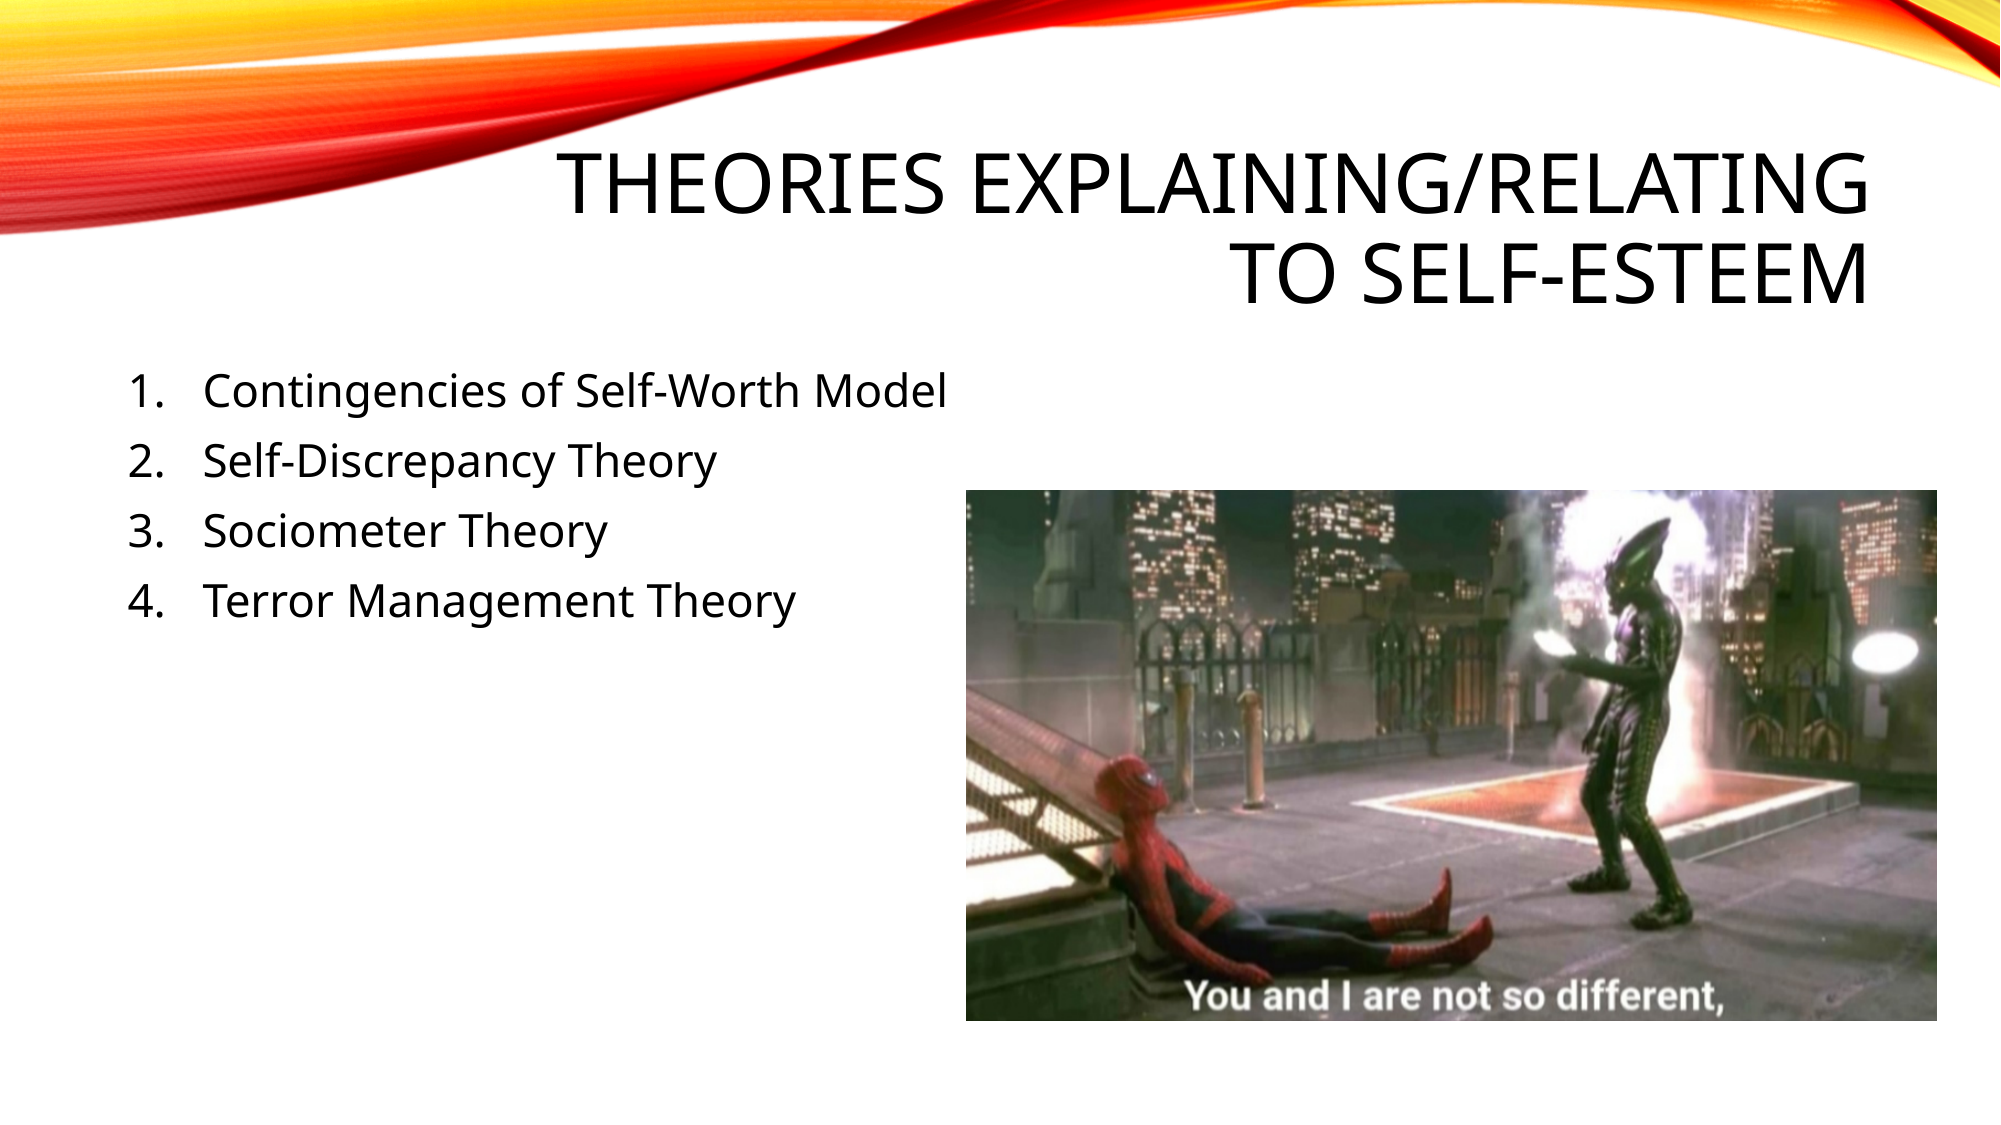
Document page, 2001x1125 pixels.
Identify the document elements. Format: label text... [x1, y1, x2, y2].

picture [966, 490, 1937, 1021]
picture [0, 0, 2000, 237]
list Contingencies of Self-Worth Model Self-Discrepancy Theory Sociometer Theory Terror Management Theory [112, 360, 1888, 1021]
title Theories Explaining/Relating to self-esteem [410, 125, 1888, 338]
